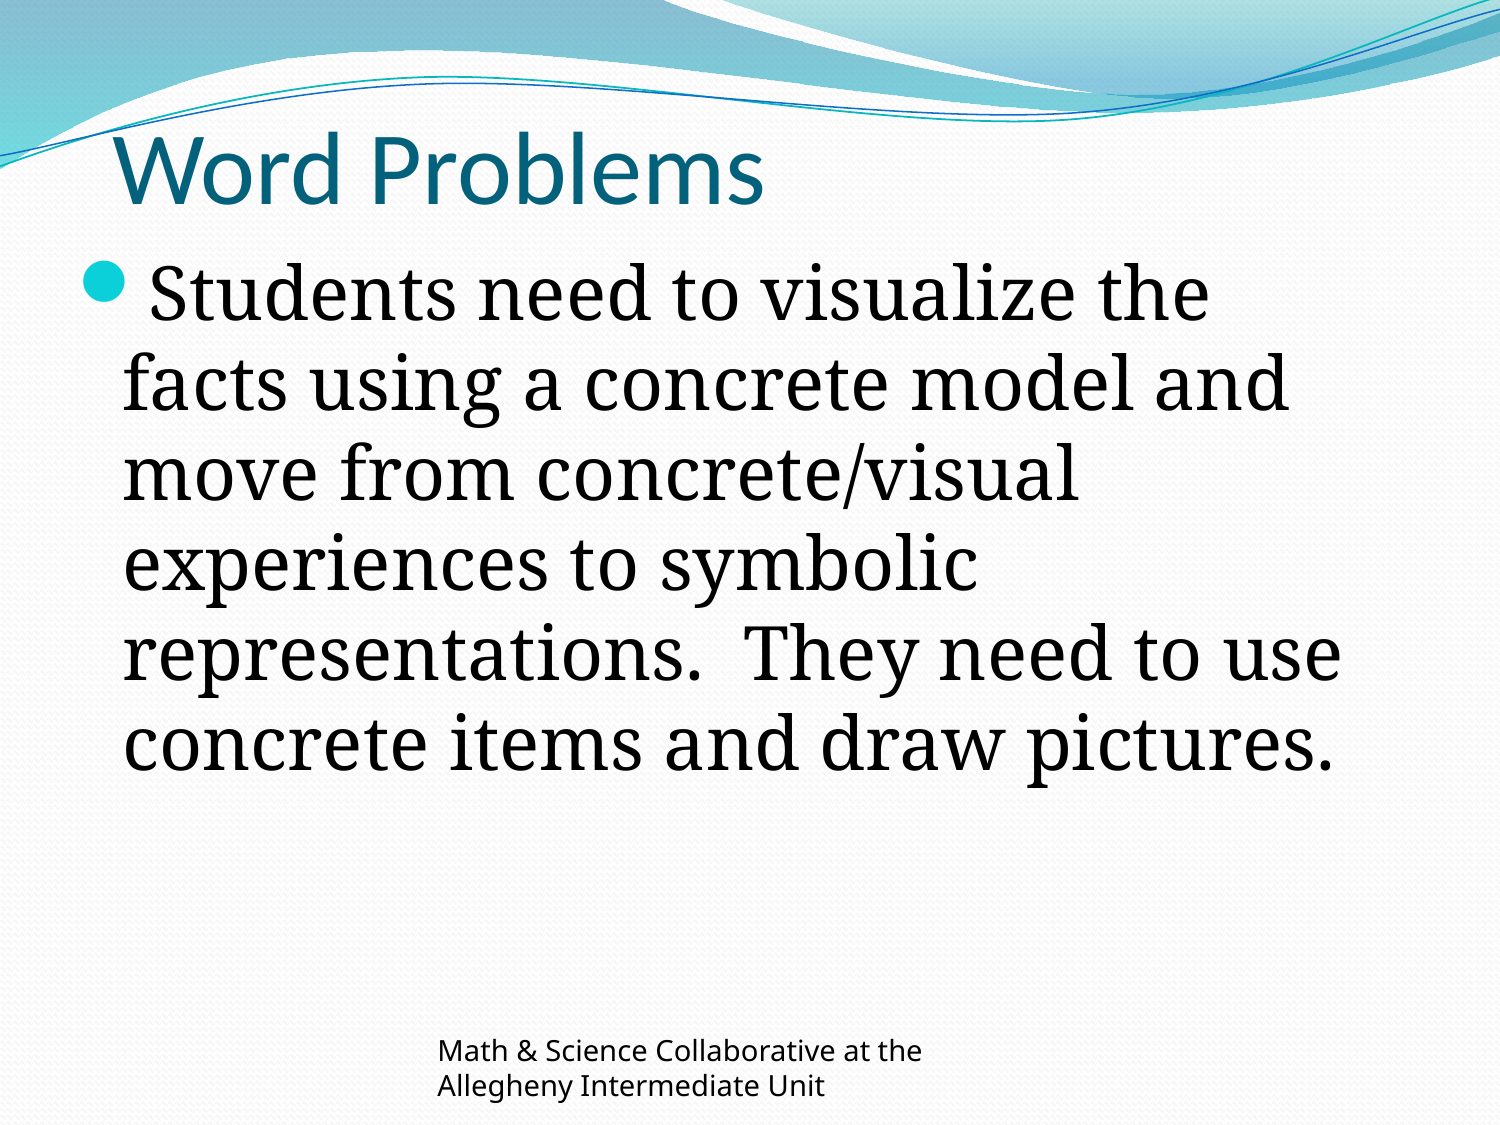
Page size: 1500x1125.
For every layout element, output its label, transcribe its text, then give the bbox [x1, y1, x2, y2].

footer Math & Science Collaborative at the Allegheny Intermediate Unit [437, 1042, 988, 1103]
title Word Problems [112, 24, 1240, 225]
list Students need to visualize the facts using a concrete model and move from concrete/visual experiences to symbolic representations. They need to use concrete items and draw pictures. [62, 237, 1413, 900]
